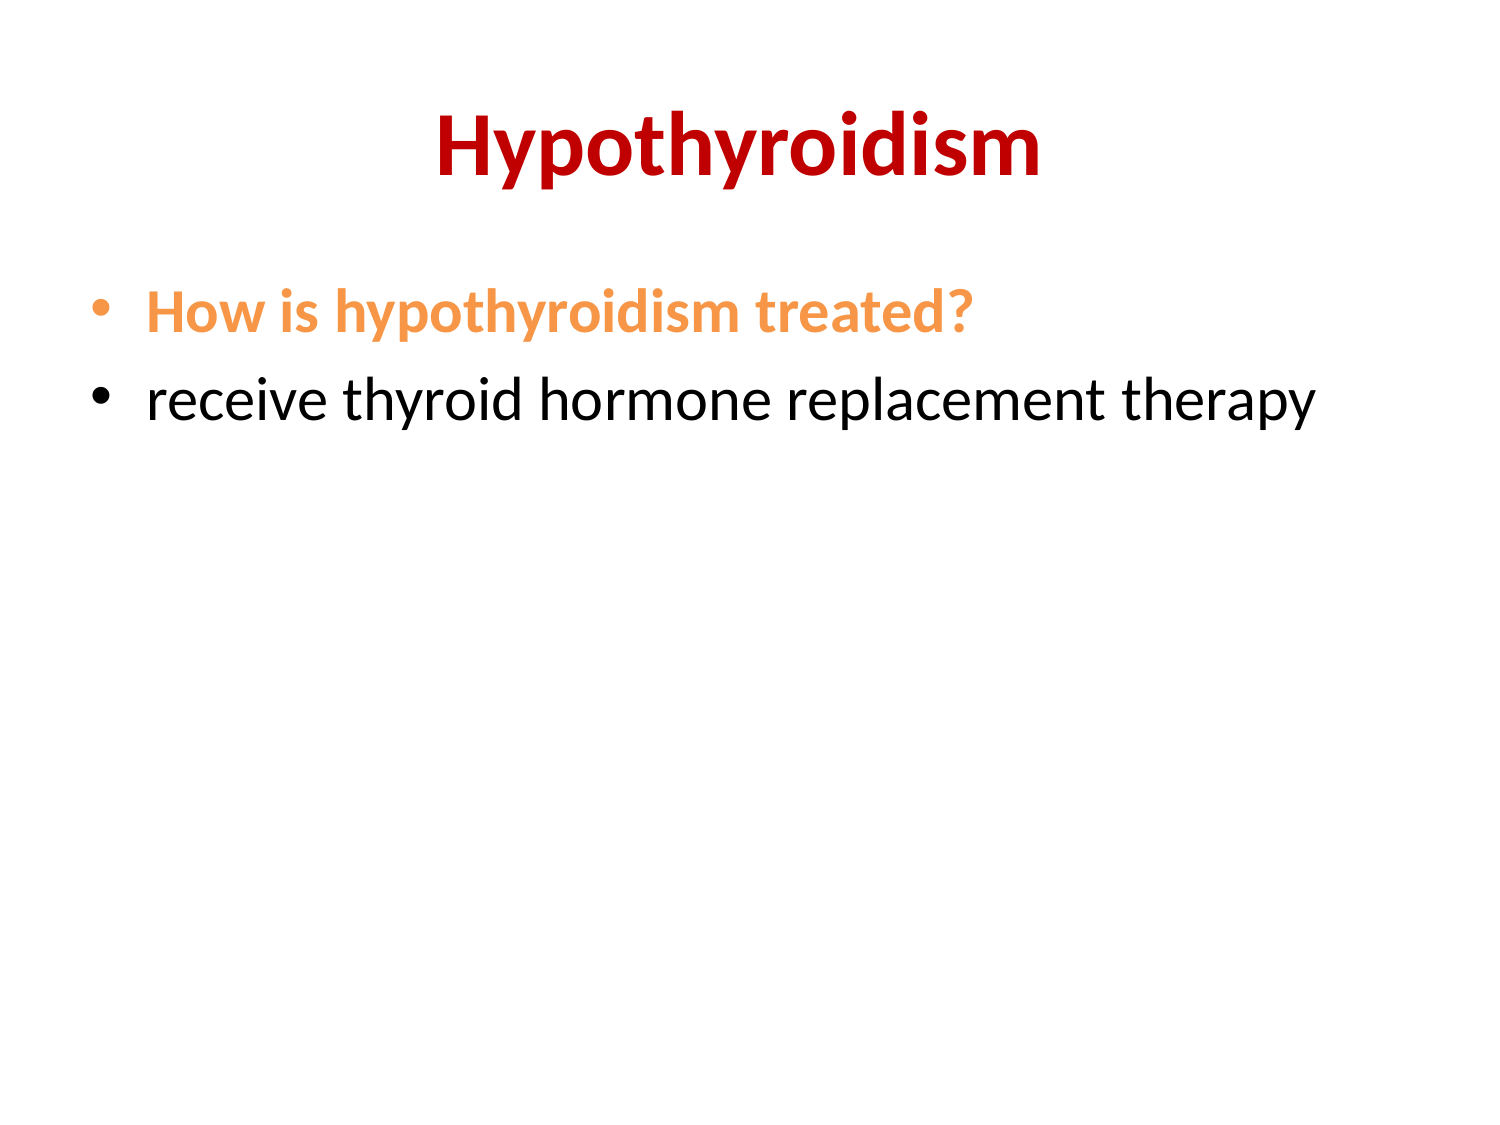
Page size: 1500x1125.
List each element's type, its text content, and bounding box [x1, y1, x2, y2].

list How is hypothyroidism treated? receive thyroid hormone replacement therapy [75, 262, 1425, 1005]
title Hypothyroidism [75, 45, 1425, 233]
